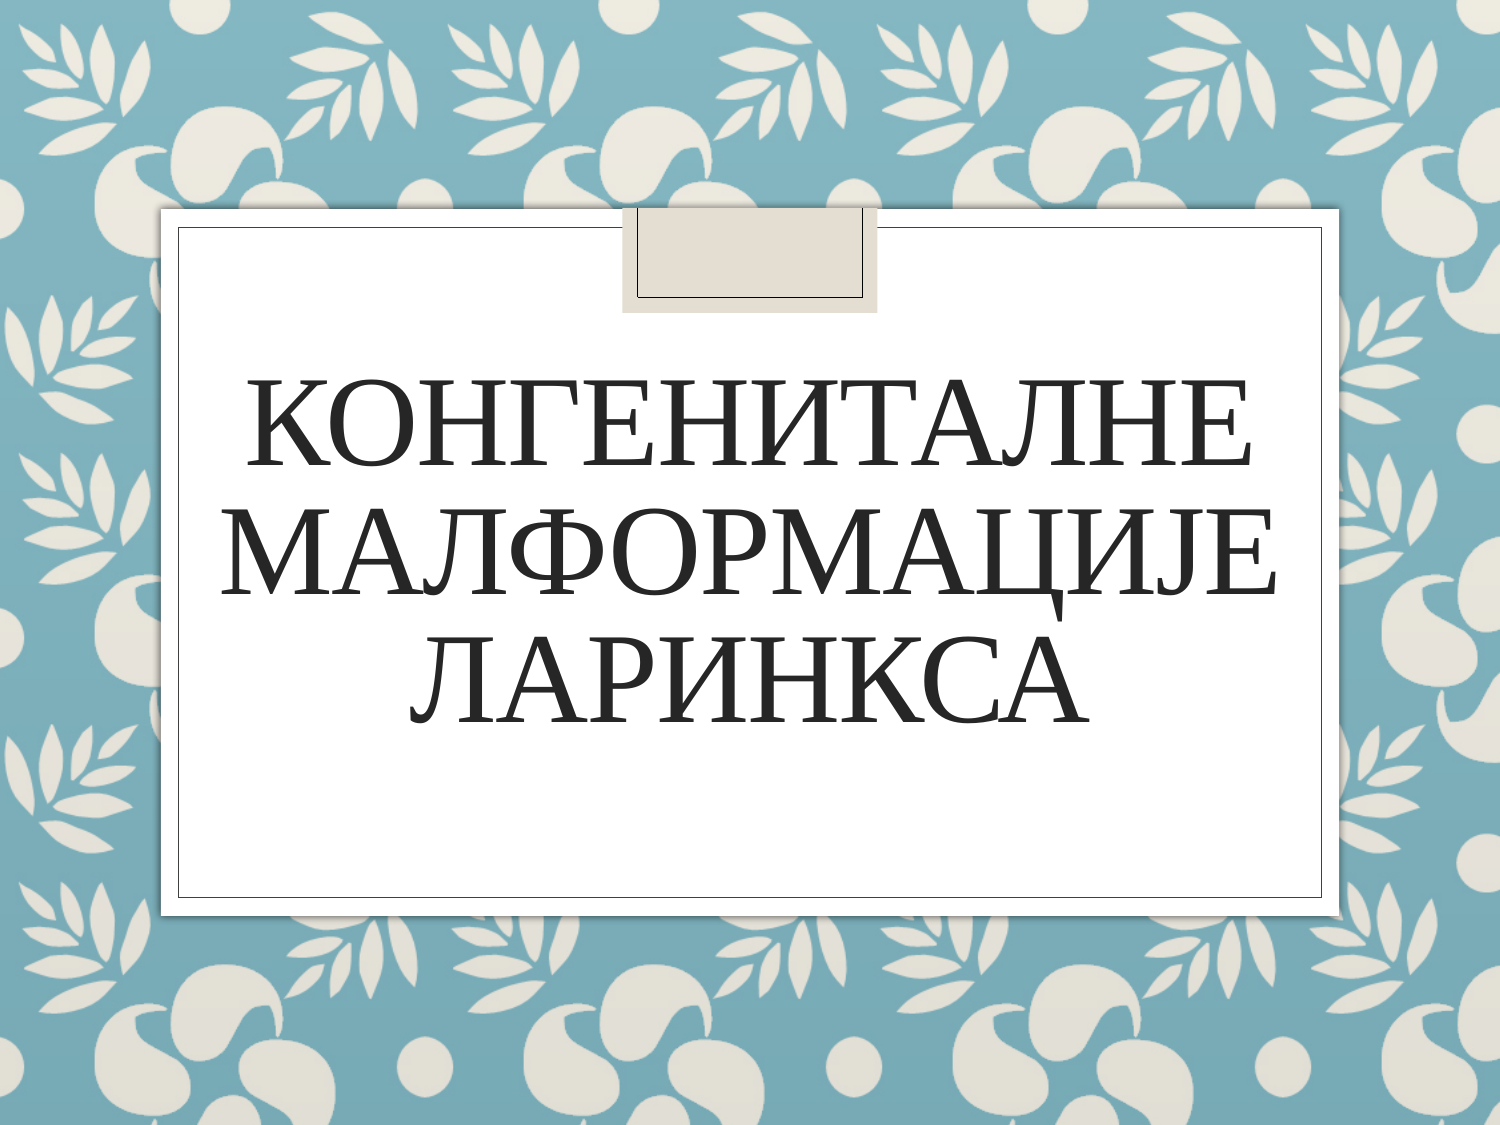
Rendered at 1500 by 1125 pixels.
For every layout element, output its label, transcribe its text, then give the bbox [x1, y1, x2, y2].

title Конгениталне малформације ларинкса [192, 343, 1308, 769]
